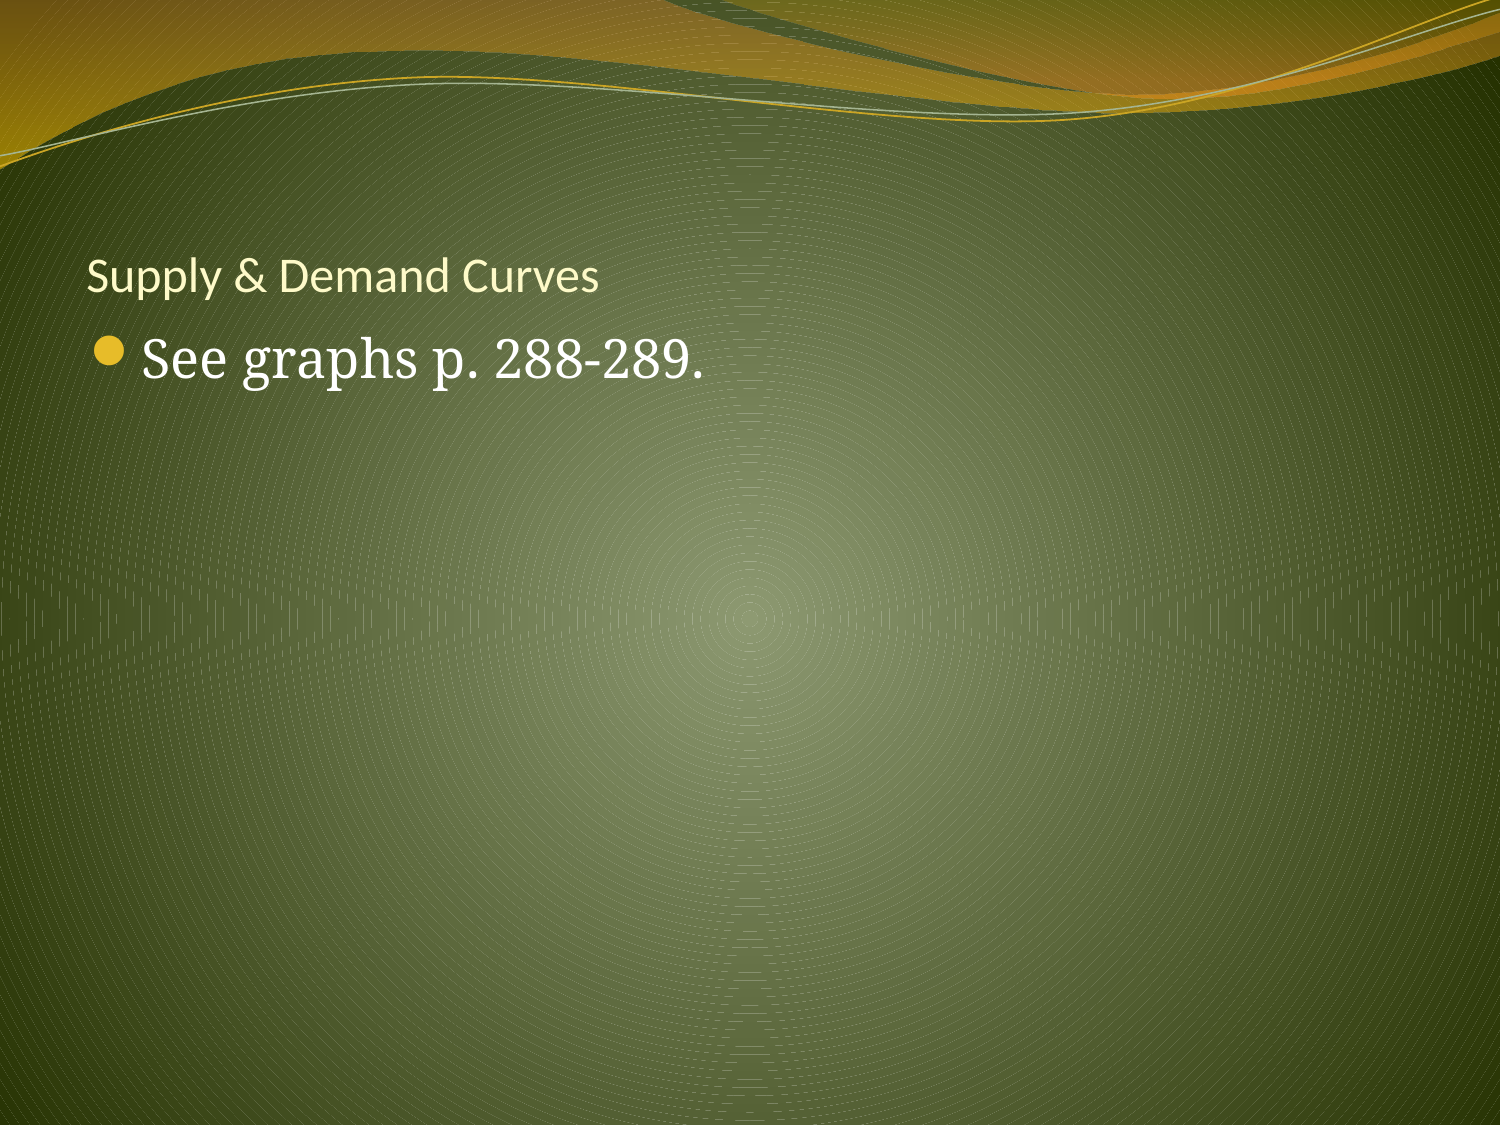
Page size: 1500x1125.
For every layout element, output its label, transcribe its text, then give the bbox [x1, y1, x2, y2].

list See graphs p. 288-289. [75, 317, 1425, 1038]
title Supply & Demand Curves [75, 115, 1425, 303]
